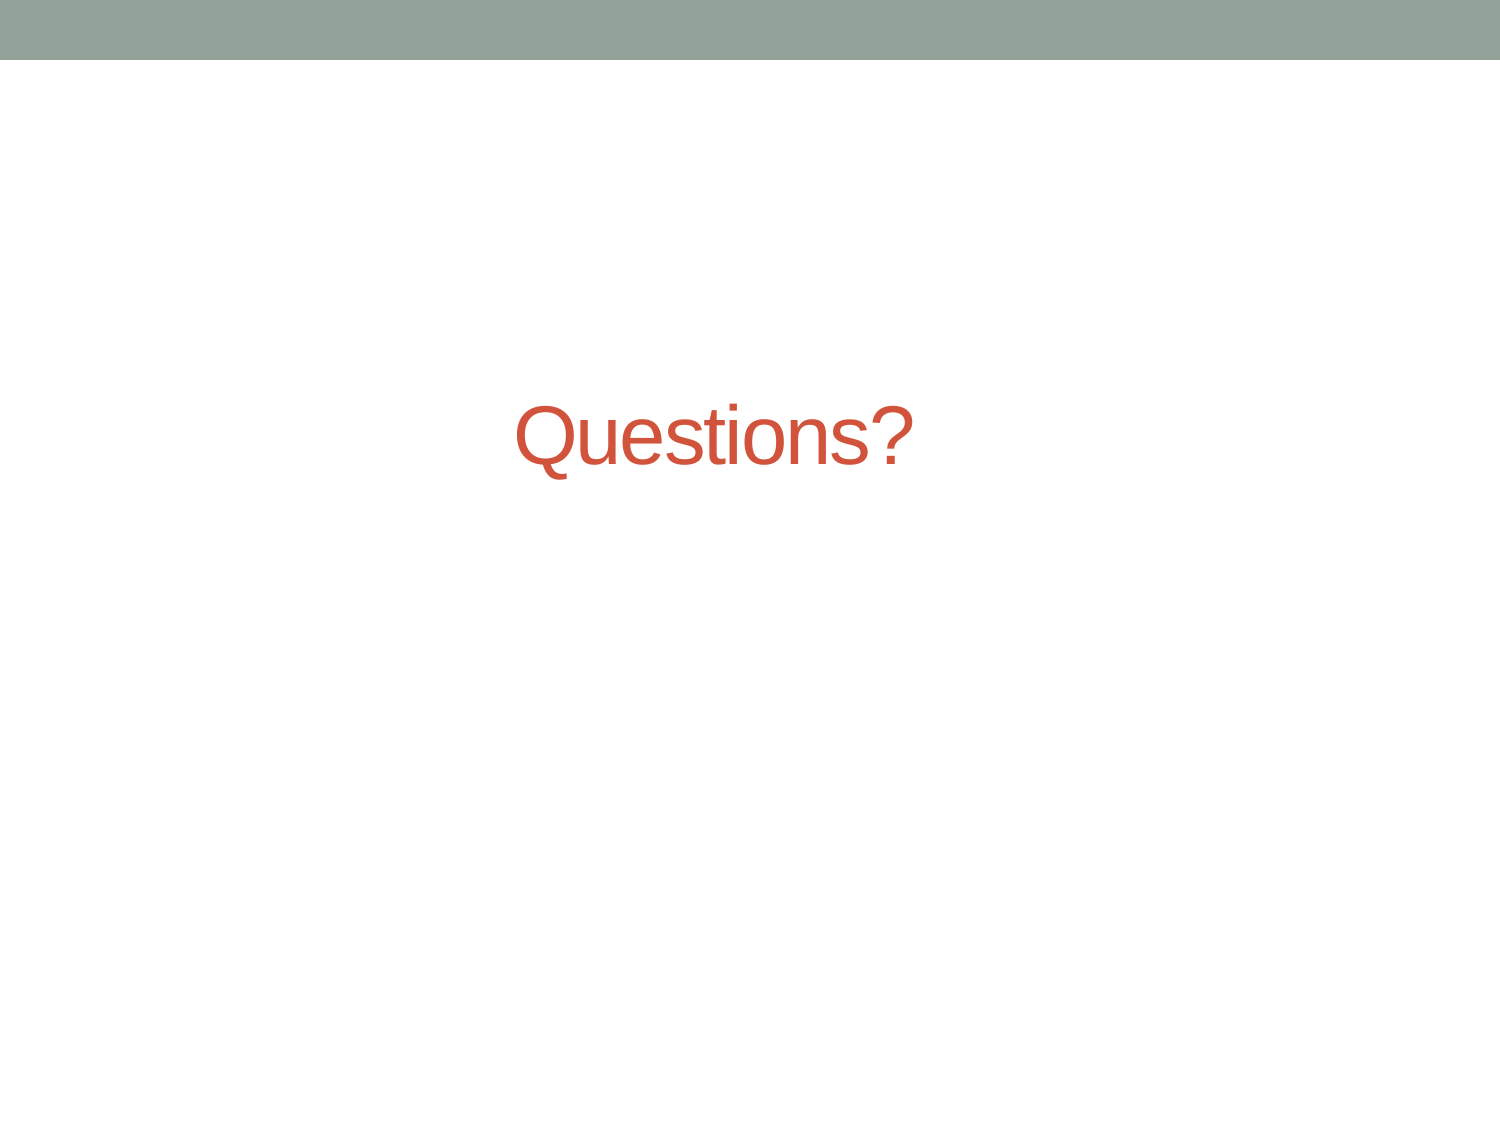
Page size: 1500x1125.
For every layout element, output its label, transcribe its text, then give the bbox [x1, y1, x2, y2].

title Questions? [50, 350, 1400, 513]
